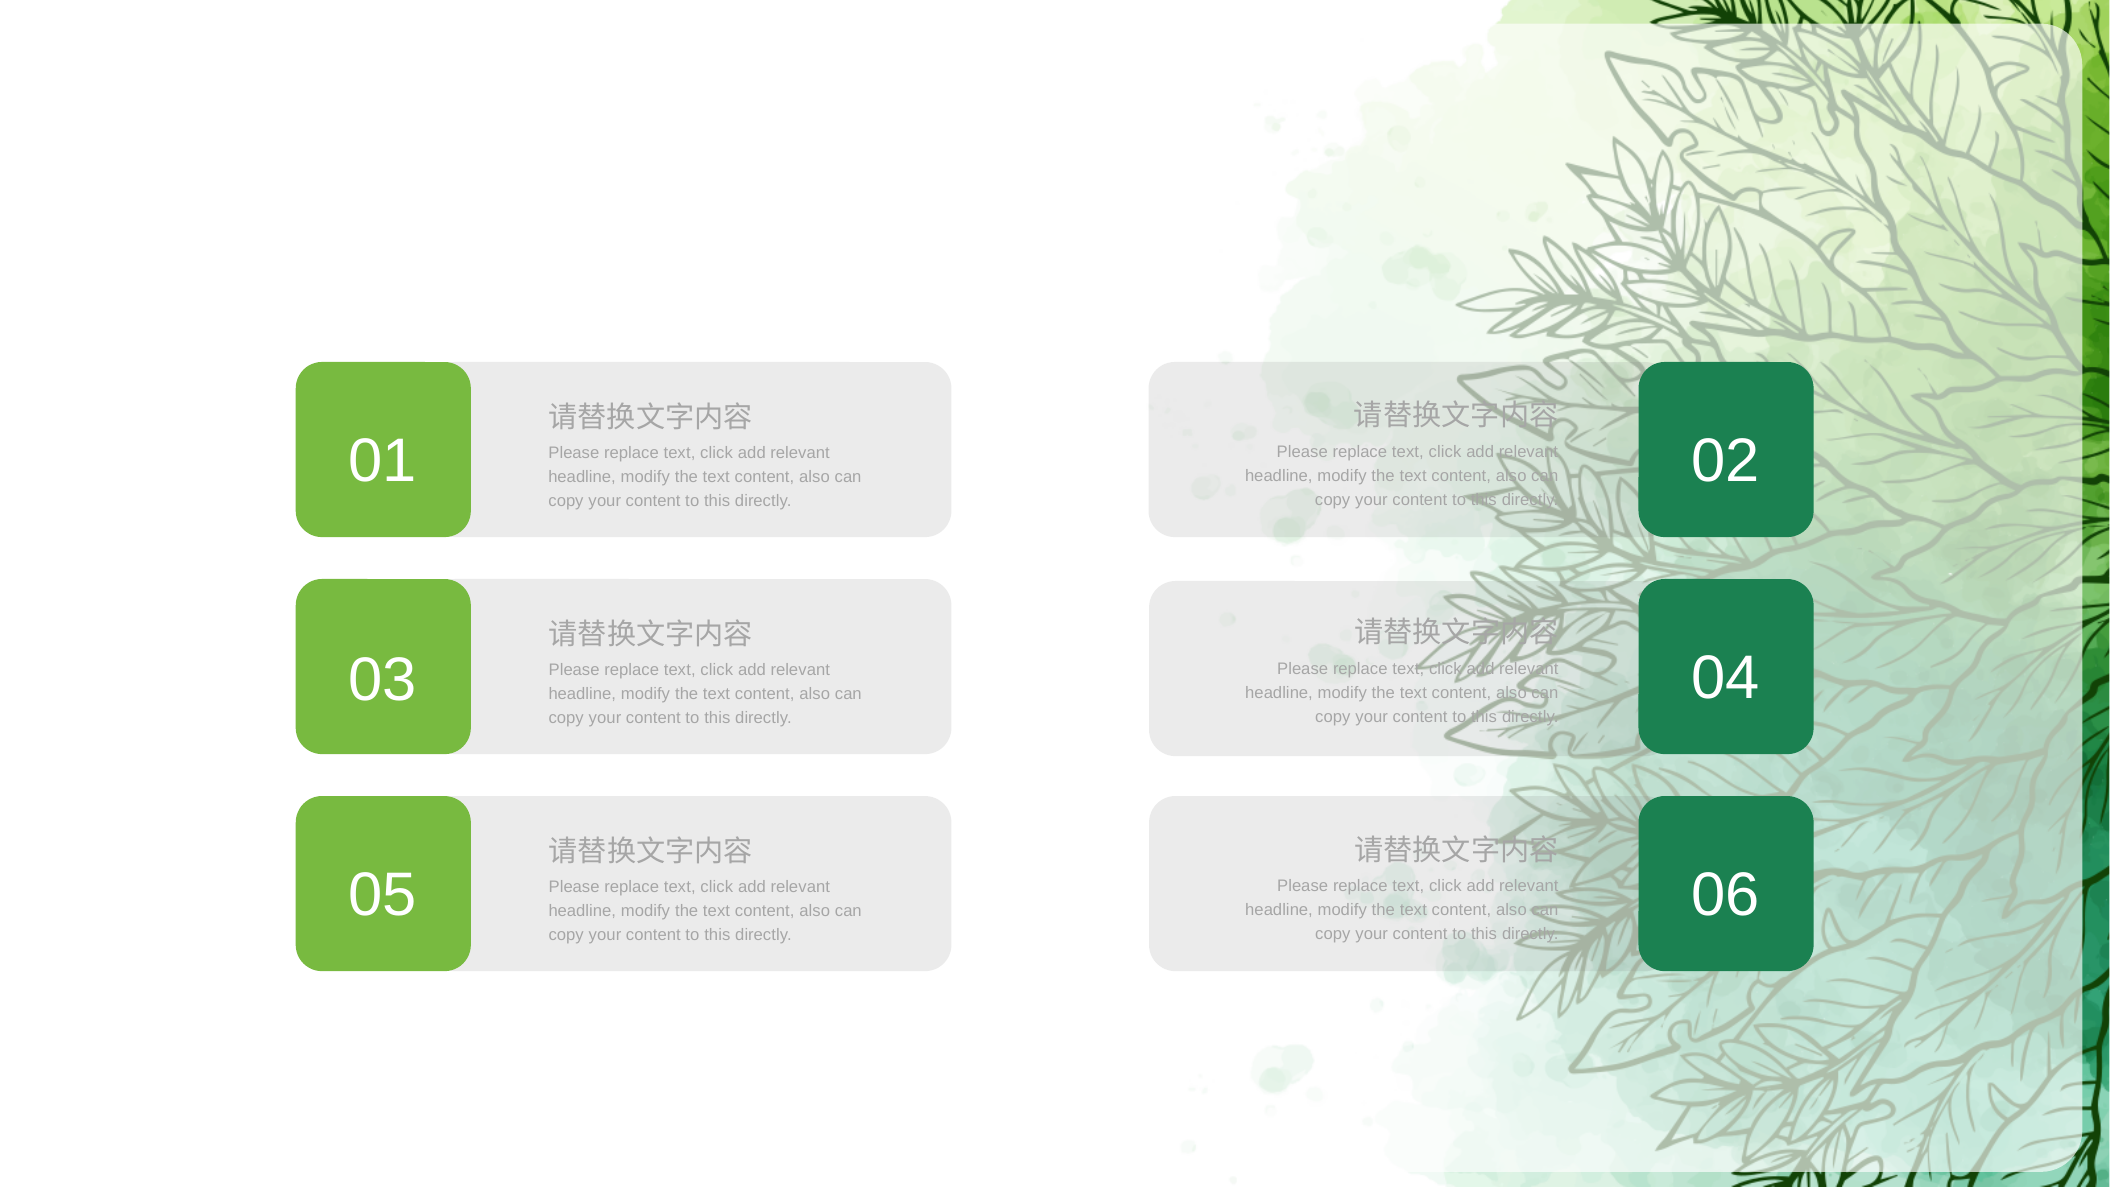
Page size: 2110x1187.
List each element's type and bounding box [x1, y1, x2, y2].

picture [0, 0, 2110, 1187]
text_box [295, 361, 1814, 972]
